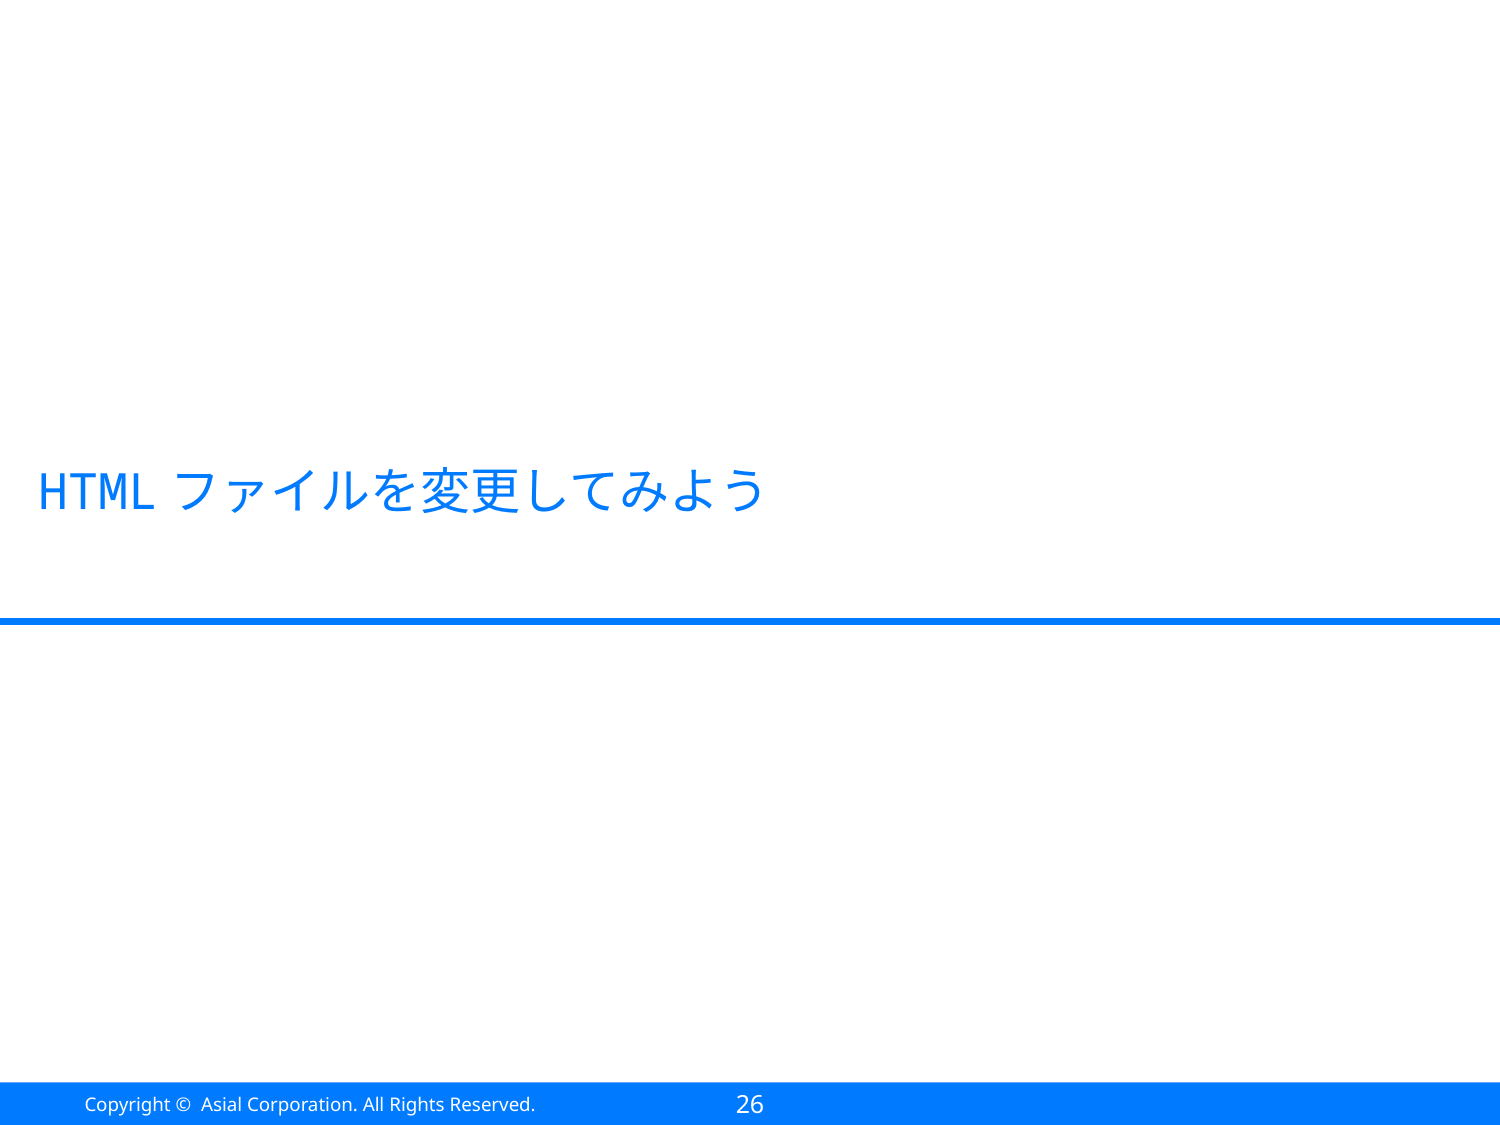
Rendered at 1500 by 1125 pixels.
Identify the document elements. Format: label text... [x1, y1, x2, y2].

slide_number 26 [581, 1075, 919, 1125]
list HTMLファイルを変更してみよう [23, 444, 1500, 536]
